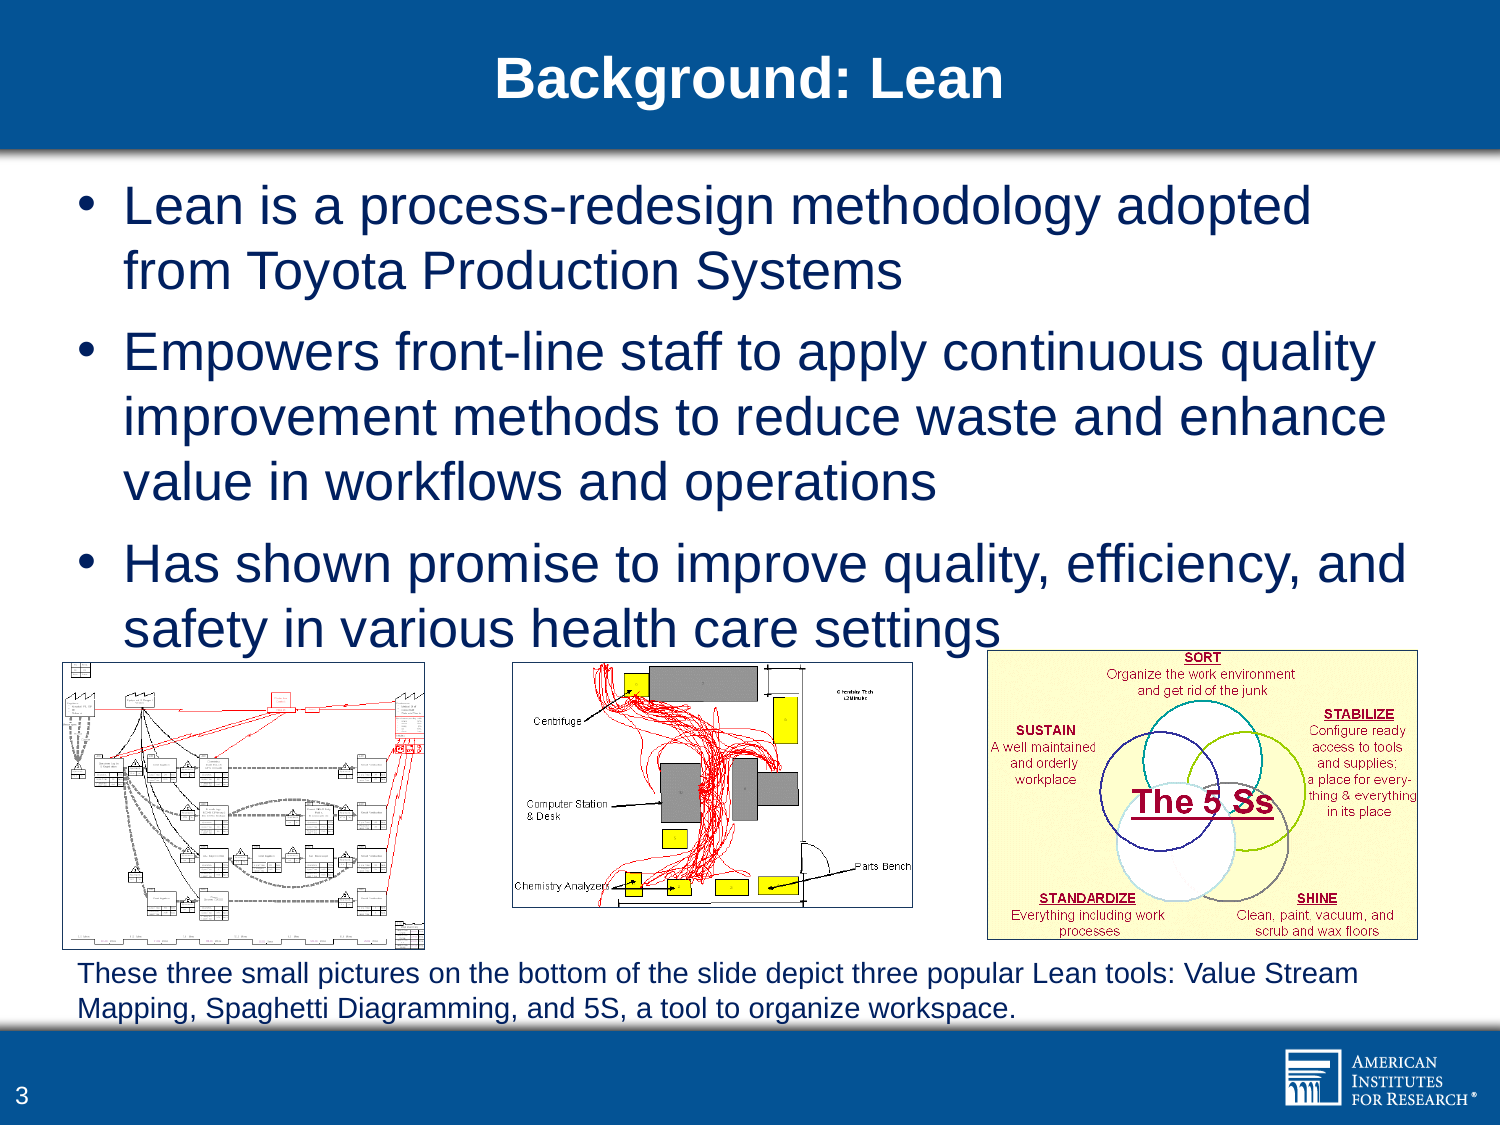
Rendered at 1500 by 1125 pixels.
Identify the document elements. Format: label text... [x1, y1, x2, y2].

slide_number 3 [0, 1065, 350, 1125]
picture [0, 151, 1500, 1125]
title Background: Lean [0, 0, 1500, 151]
list Lean is a process-redesign methodology adopted from Toyota Production Systems Empowers front-line staff to apply continuous quality improvement methods to reduce waste and enhance value in workflows and operations Has shown promise to improve quality, efficiency, and safety in various health care settings These three small pictures on the bottom of the slide depict three popular Lean tools: Value Stream Mapping, Spaghetti Diagramming, and 5S, a tool to organize workspace. [61, 162, 1438, 1026]
